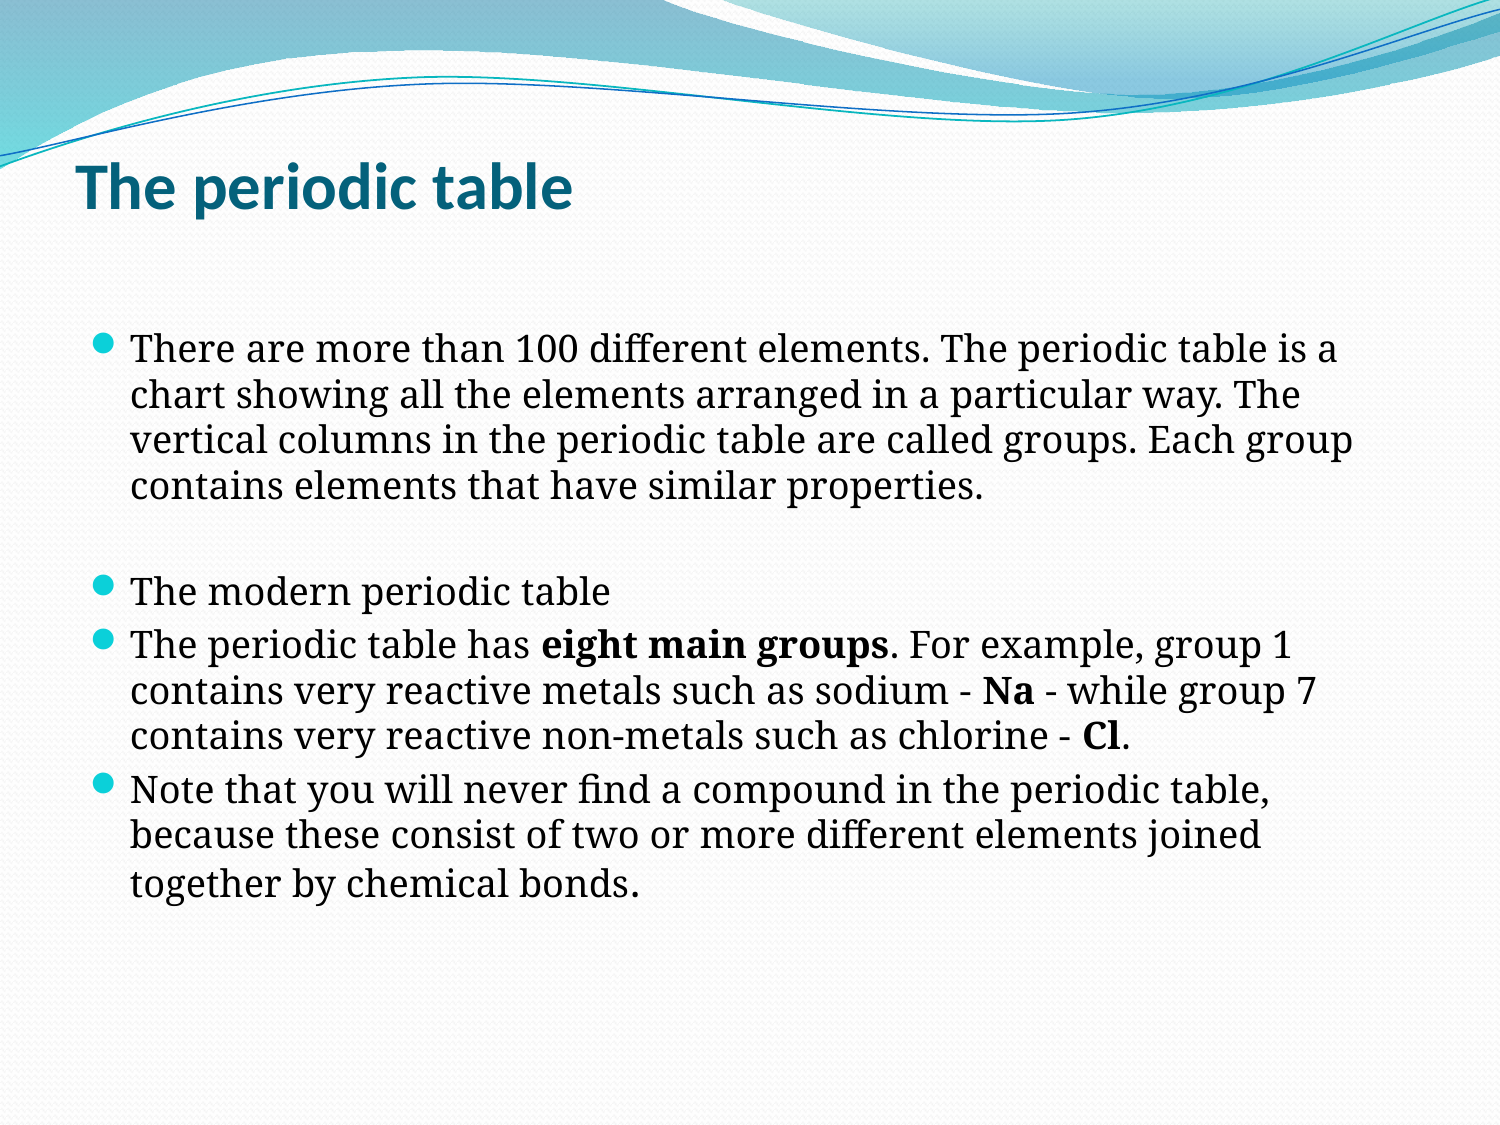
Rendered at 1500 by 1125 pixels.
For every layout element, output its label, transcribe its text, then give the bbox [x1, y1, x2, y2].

title The periodic table [75, 115, 1425, 303]
list There are more than 100 different elements. The periodic table is a chart showing all the elements arranged in a particular way. The vertical columns in the periodic table are called groups. Each group contains elements that have similar properties. The modern periodic table The periodic table has eight main groups. For example, group 1 contains very reactive metals such as sodium - Na - while group 7 contains very reactive non-metals such as chlorine - Cl. Note that you will never find a compound in the periodic table, because these consist of two or more different elements joined together by chemical bonds. [75, 317, 1425, 1038]
